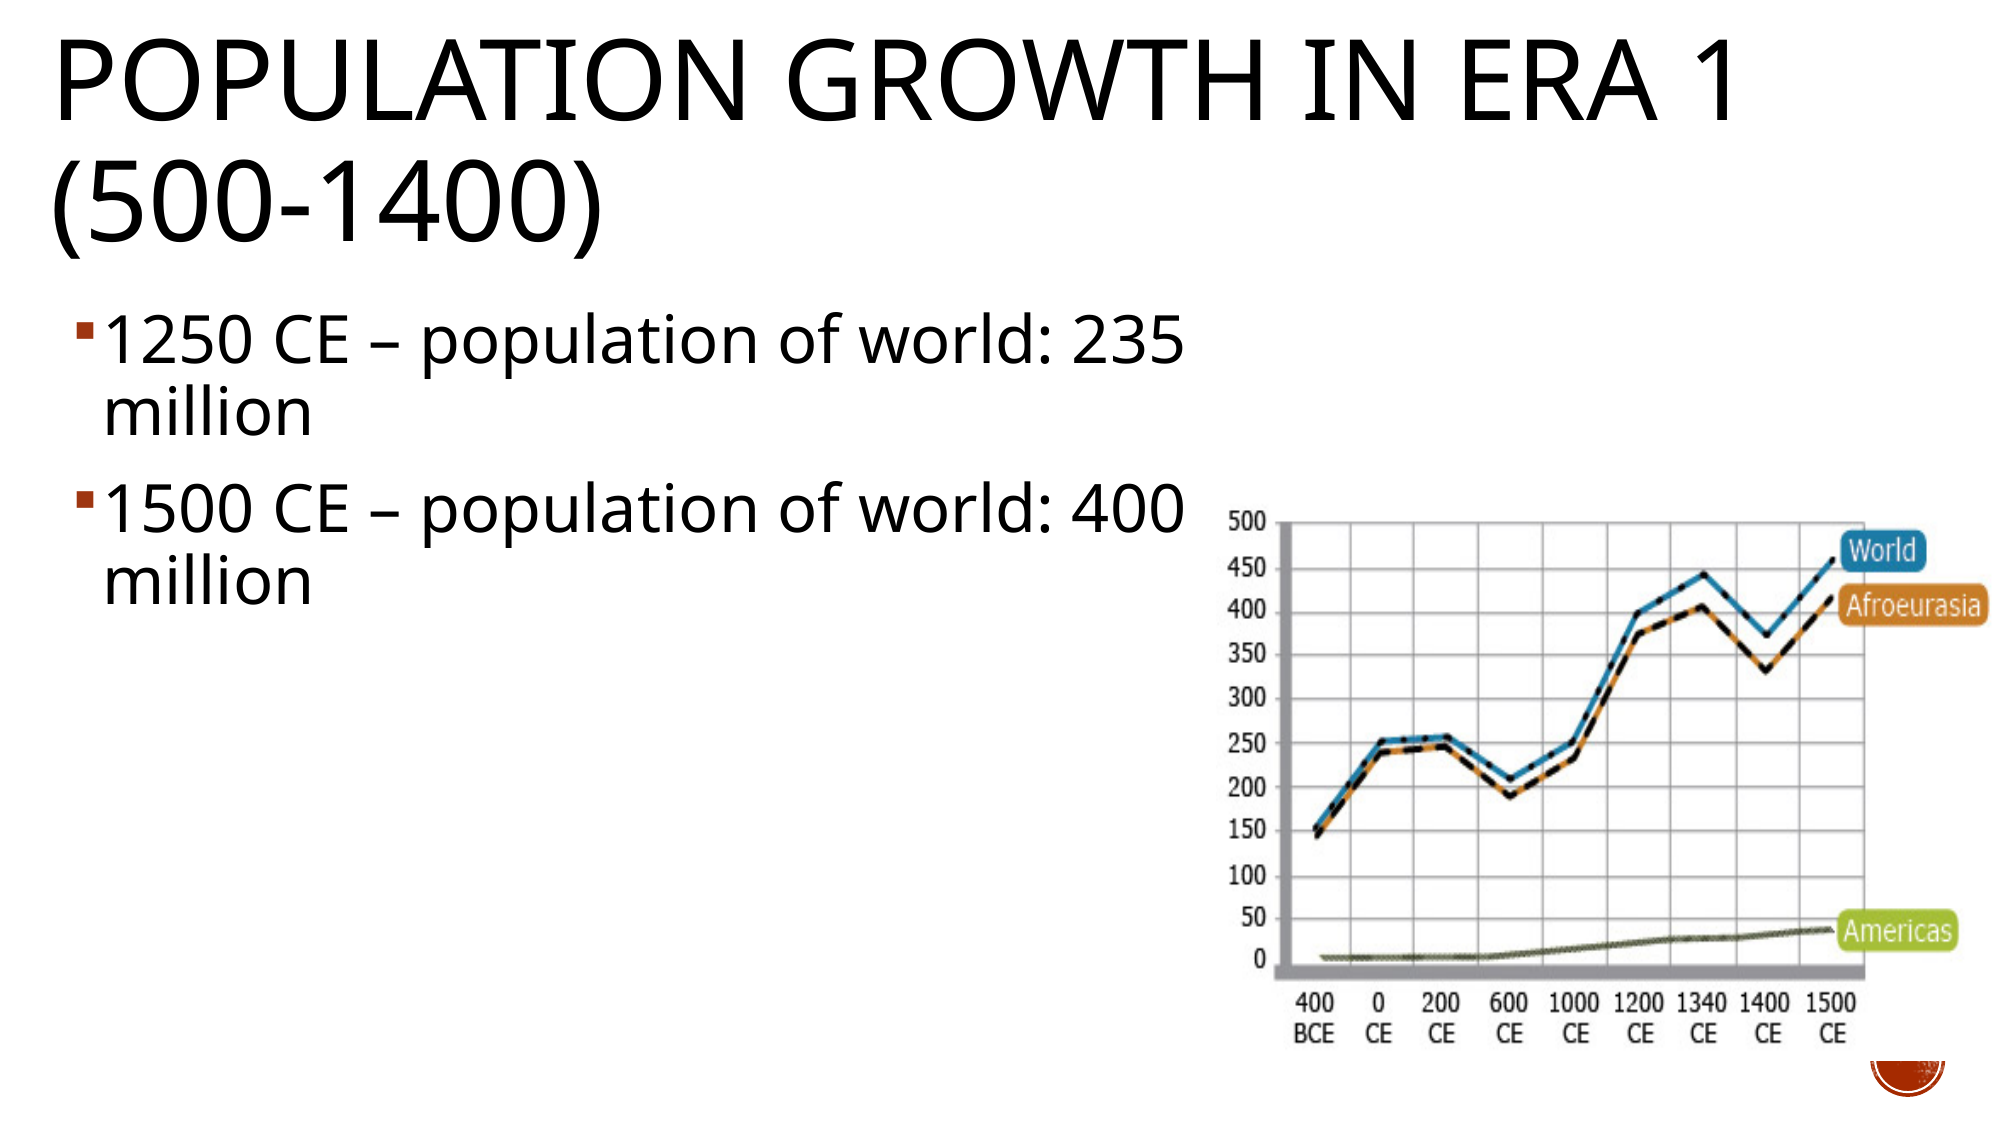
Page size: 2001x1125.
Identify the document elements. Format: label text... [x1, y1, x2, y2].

list 1250 CE – population of world: 235 million 1500 CE – population of world: 400 million [57, 198, 1422, 991]
picture [1216, 487, 2000, 1061]
title Population growth in era 1 (500-1400) [35, 0, 1948, 290]
